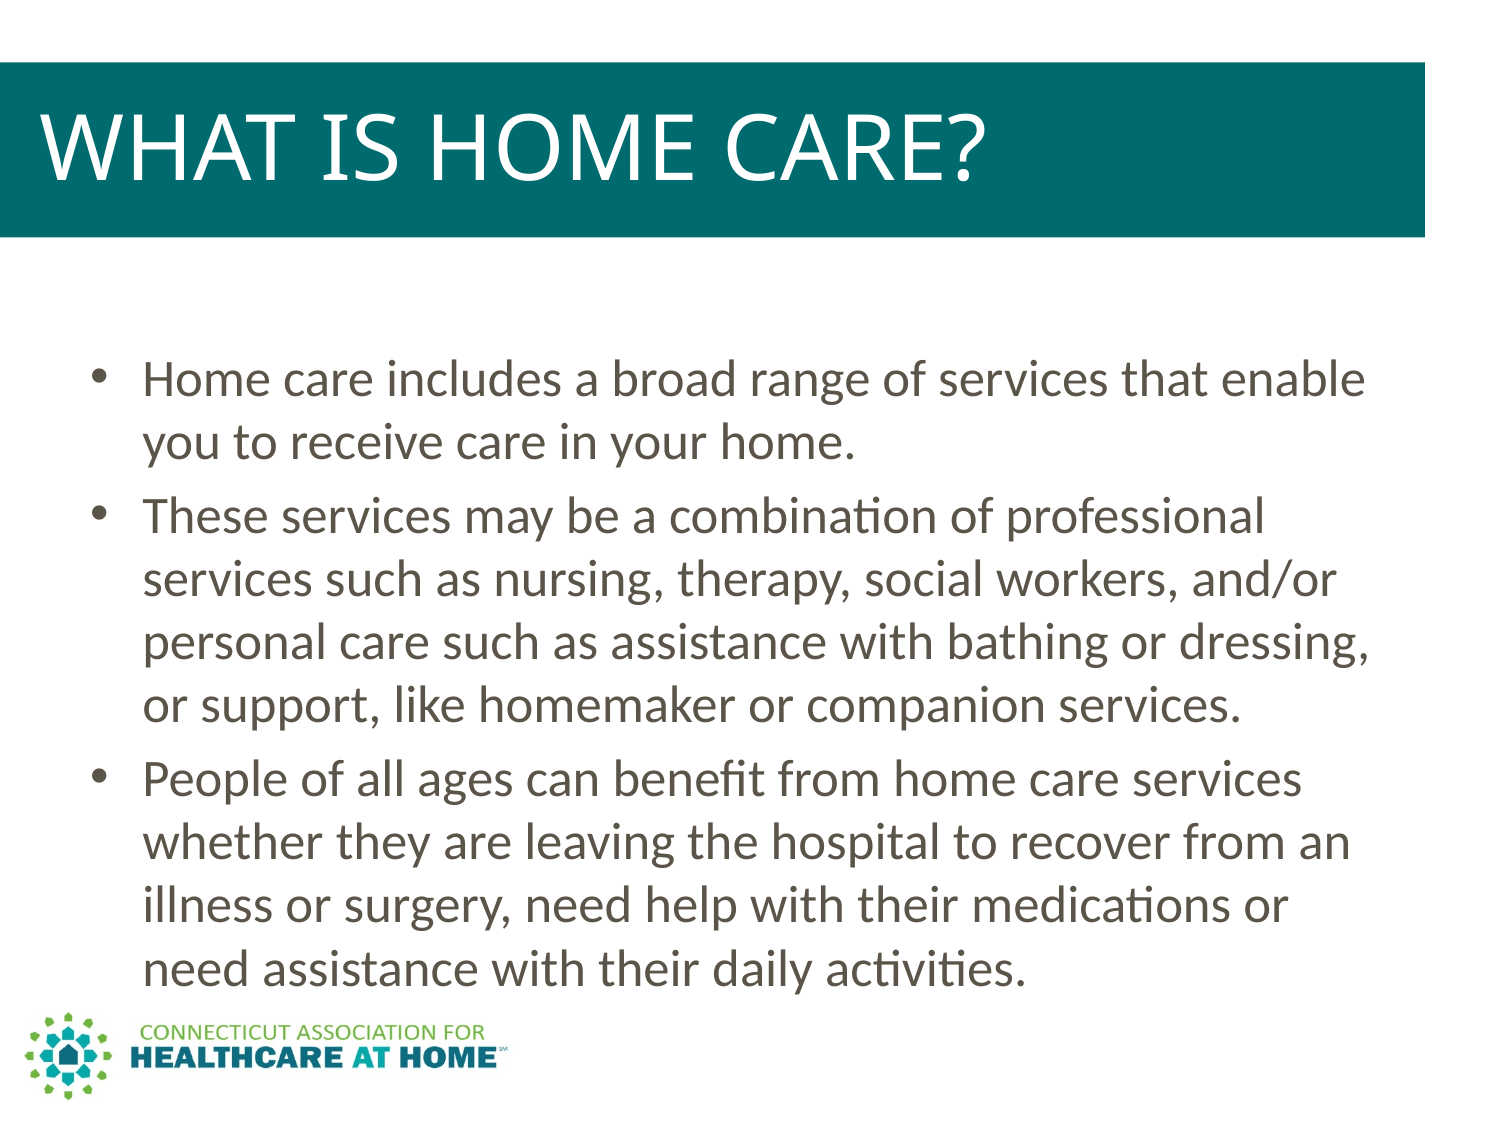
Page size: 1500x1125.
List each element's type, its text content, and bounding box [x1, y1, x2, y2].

list Home care includes a broad range of services that enable you to receive care in your home. These services may be a combination of professional services such as nursing, therapy, social workers, and/or personal care such as assistance with bathing or dressing, or support, like homemaker or companion services. People of all ages can benefit from home care services whether they are leaving the hospital to recover from an illness or surgery, need help with their medications or need assistance with their daily activities. [75, 262, 1425, 1005]
title WHAT IS HOME CARE? [24, 50, 1375, 238]
picture [24, 1012, 520, 1101]
text_box [0, 60, 1427, 239]
